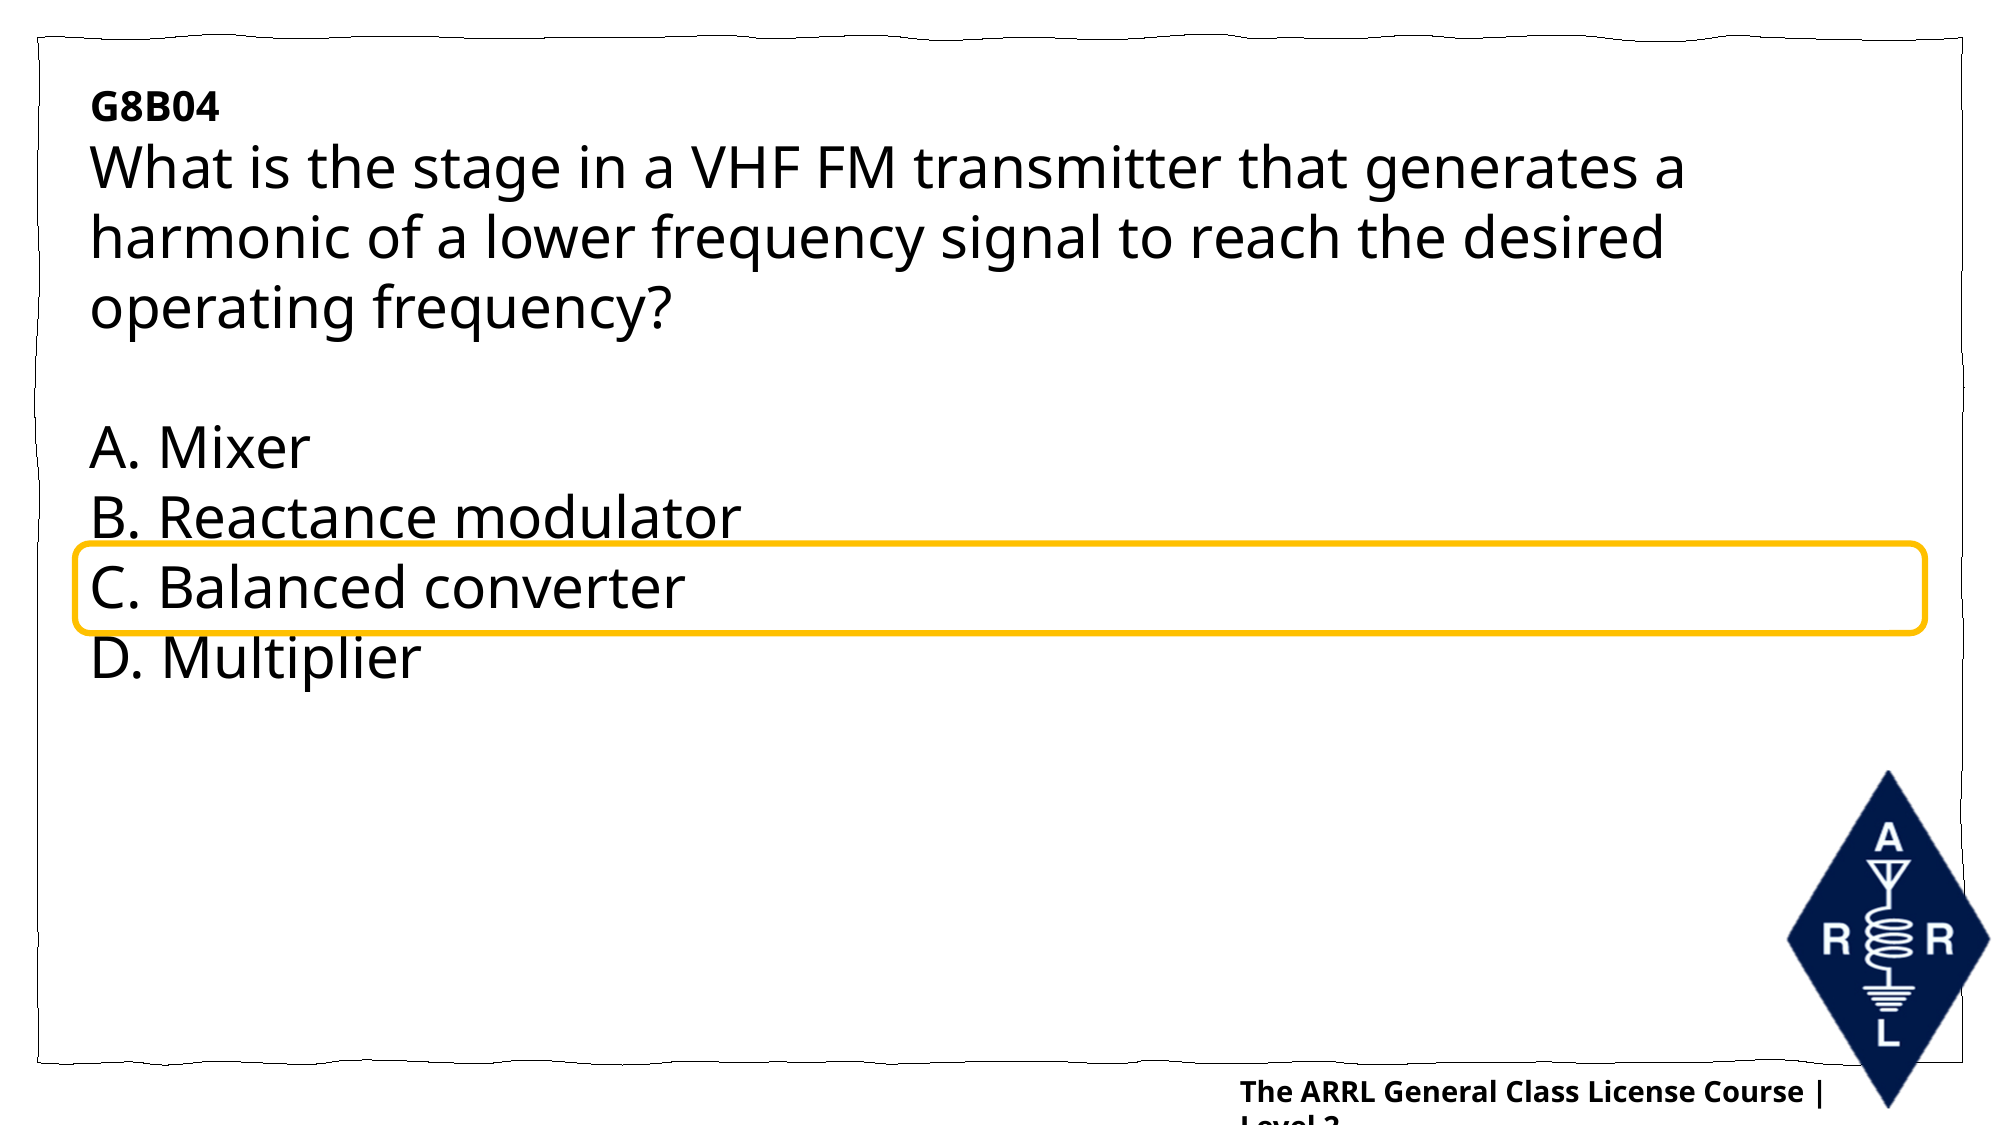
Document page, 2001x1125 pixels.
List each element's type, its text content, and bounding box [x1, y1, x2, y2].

text_box G8B04 What is the stage in a VHF FM transmitter that generates a harmonic of a lower frequency signal to reach the desired operating frequency? A. Mixer B. Reactance modulator C. Balanced converter D. Multiplier [75, 626, 1850, 698]
picture [1773, 752, 1999, 1125]
text_box [73, 542, 1927, 635]
text_box G8B04 What is the stage in a VHF FM transmitter that generates a harmonic of a lower frequency signal to reach the desired operating frequency? A. Mixer B. Reactance modulator C. Balanced converter D. Multiplier [75, 72, 1850, 550]
